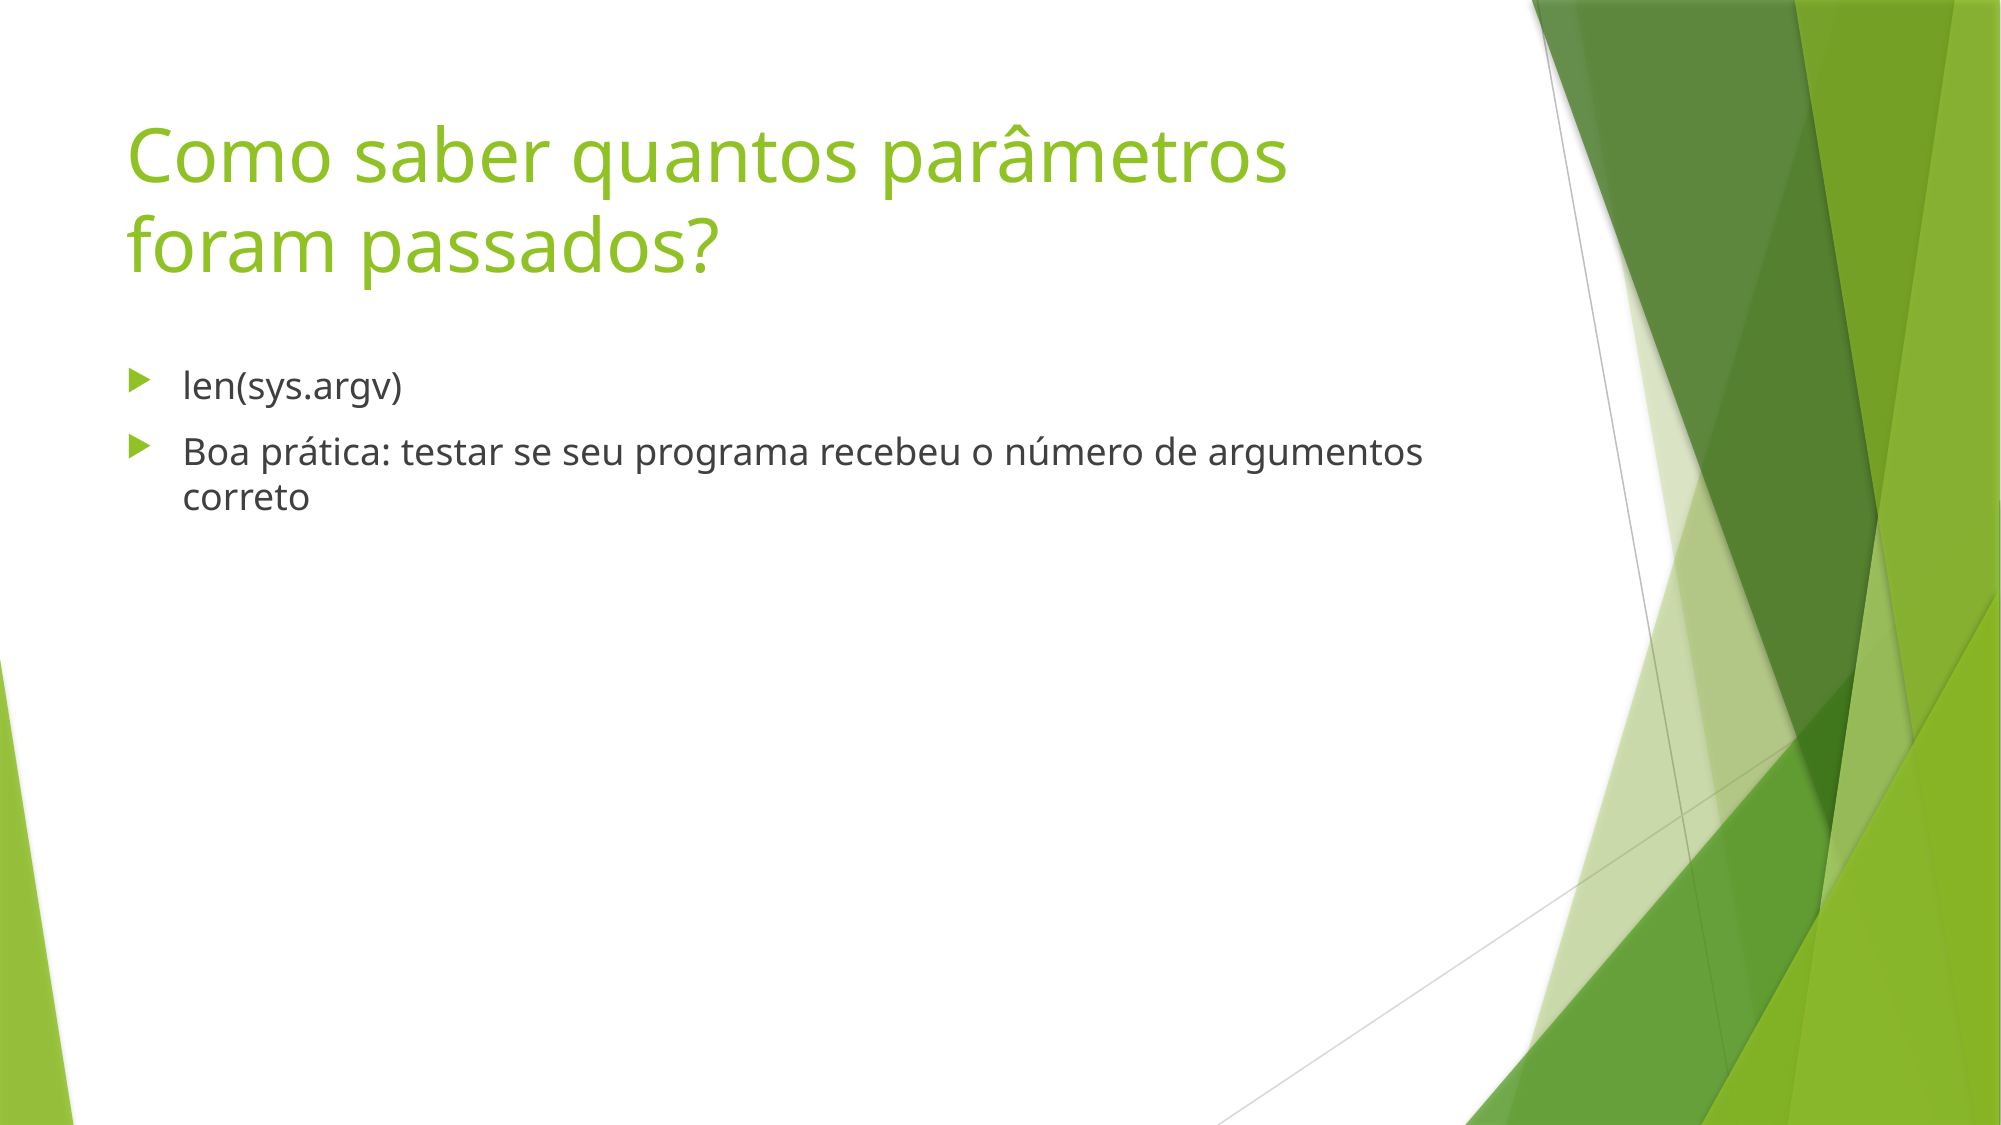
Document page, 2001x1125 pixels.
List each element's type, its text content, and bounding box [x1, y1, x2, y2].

title Como saber quantos parâmetros foram passados? [111, 99, 1522, 317]
list len(sys.argv) Boa prática: testar se seu programa recebeu o número de argumentos correto [111, 354, 1522, 992]
